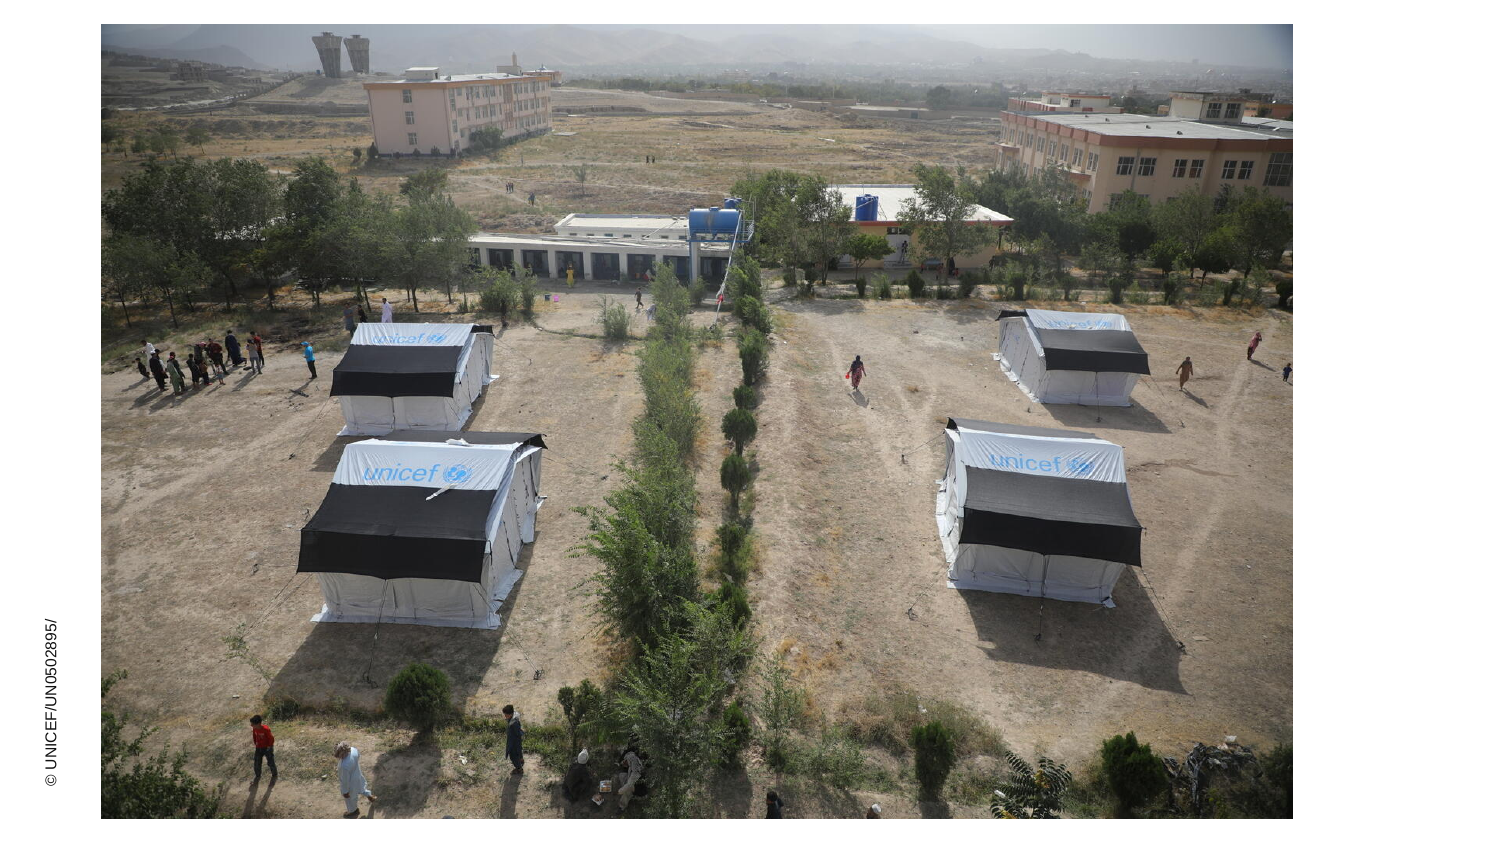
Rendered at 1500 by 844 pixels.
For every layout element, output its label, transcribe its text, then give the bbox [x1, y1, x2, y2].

picture [101, 24, 1293, 819]
subtitle © UNICEF/UN0502895/ [27, 577, 77, 828]
